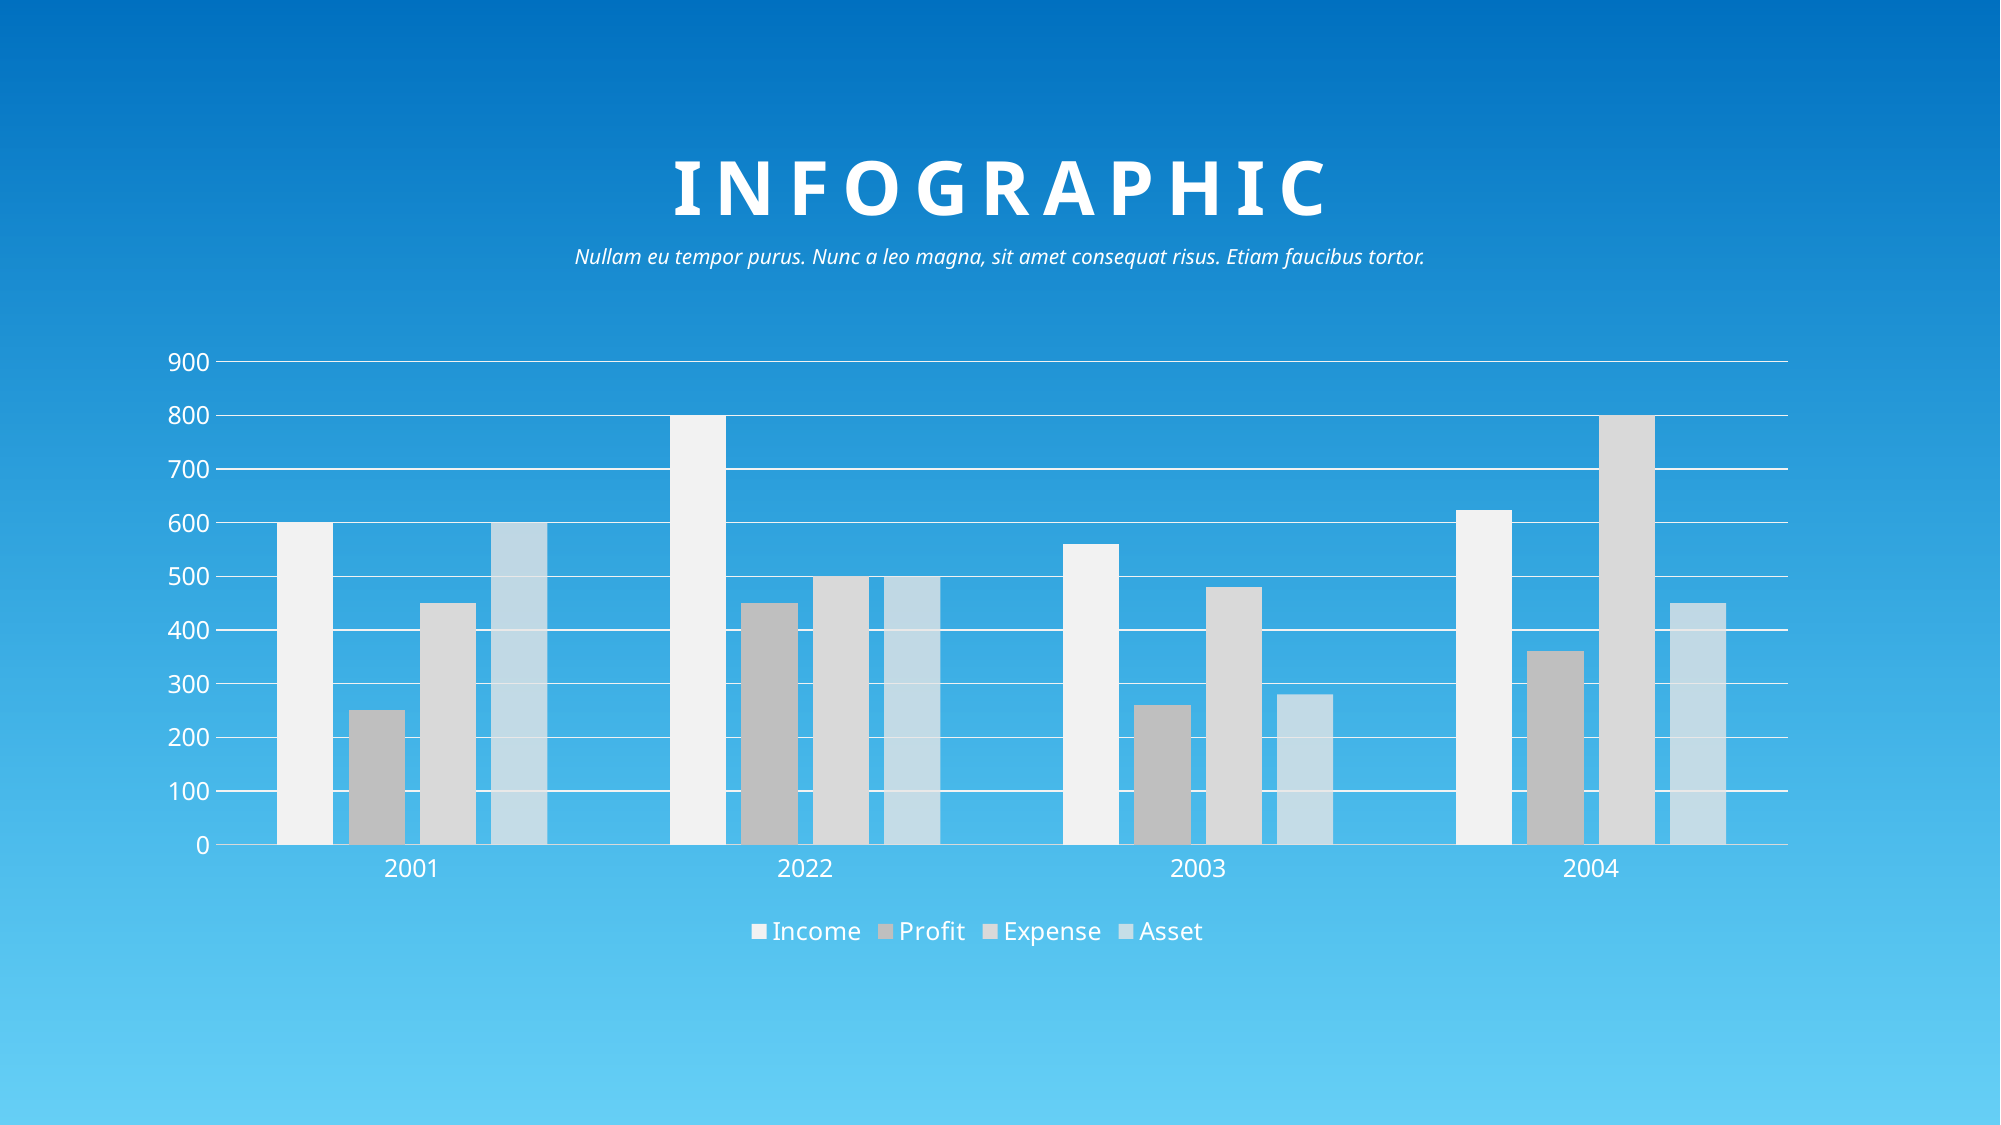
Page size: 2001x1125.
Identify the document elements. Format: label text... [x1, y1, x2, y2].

text_box [0, 0, 2000, 1125]
text_box Nullam eu tempor purus. Nunc a leo magna, sit amet consequat risus. Etiam faucibus tortor. [120, 238, 1880, 274]
text_box INFOGRAPHIC [663, 135, 1337, 235]
chart [133, 332, 1822, 955]
